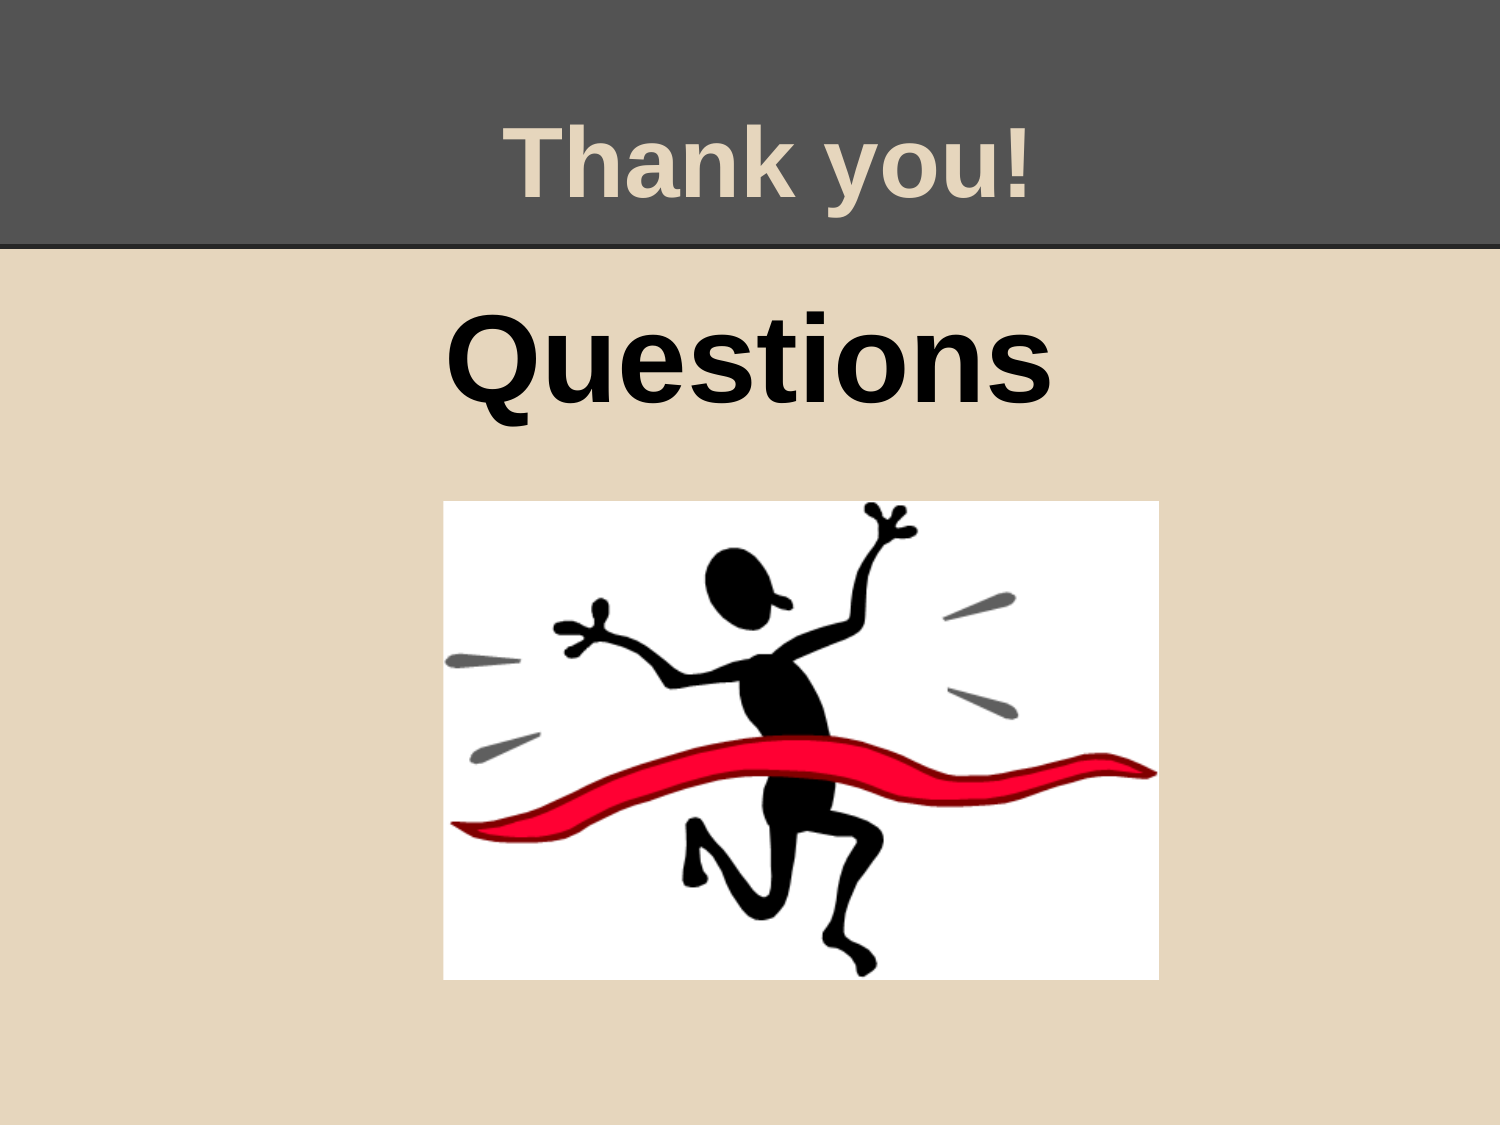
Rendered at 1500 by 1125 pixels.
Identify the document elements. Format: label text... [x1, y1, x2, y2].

text_box [443, 501, 1159, 980]
list Questions [75, 262, 1425, 931]
title Thank you! [75, 14, 1425, 233]
